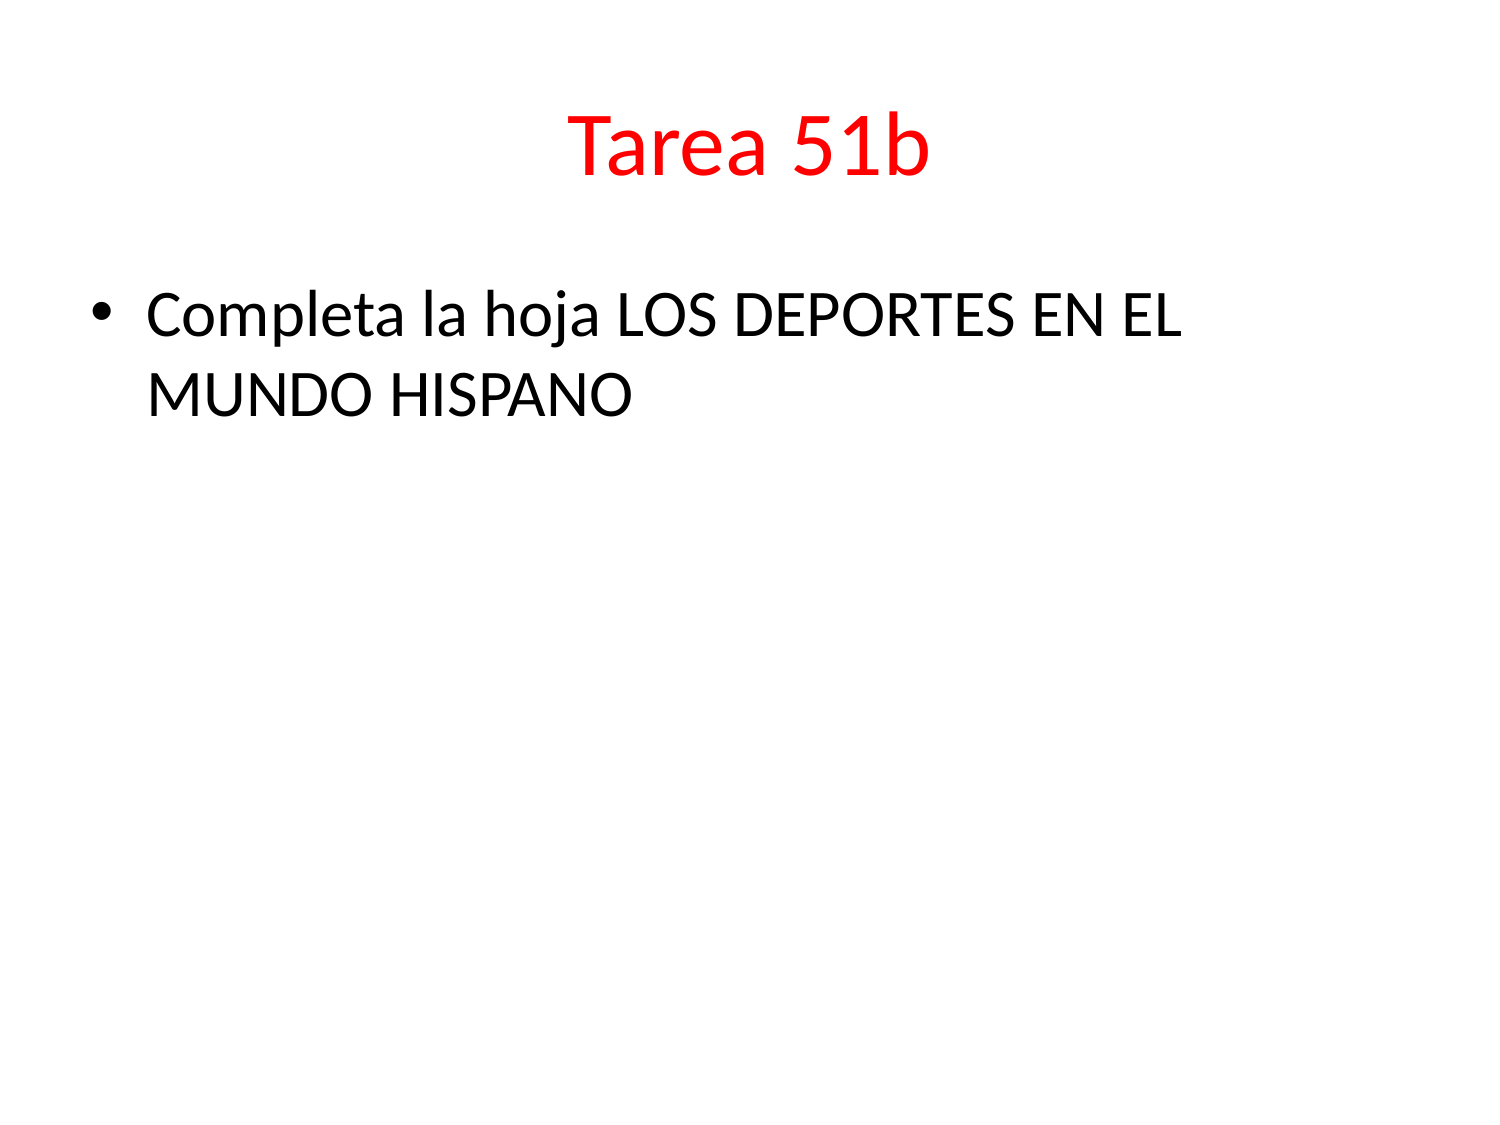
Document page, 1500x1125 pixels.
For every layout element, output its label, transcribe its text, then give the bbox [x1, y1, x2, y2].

title Tarea 51b [75, 45, 1425, 233]
list Completa la hoja LOS DEPORTES EN EL MUNDO HISPANO [75, 262, 1425, 1005]
